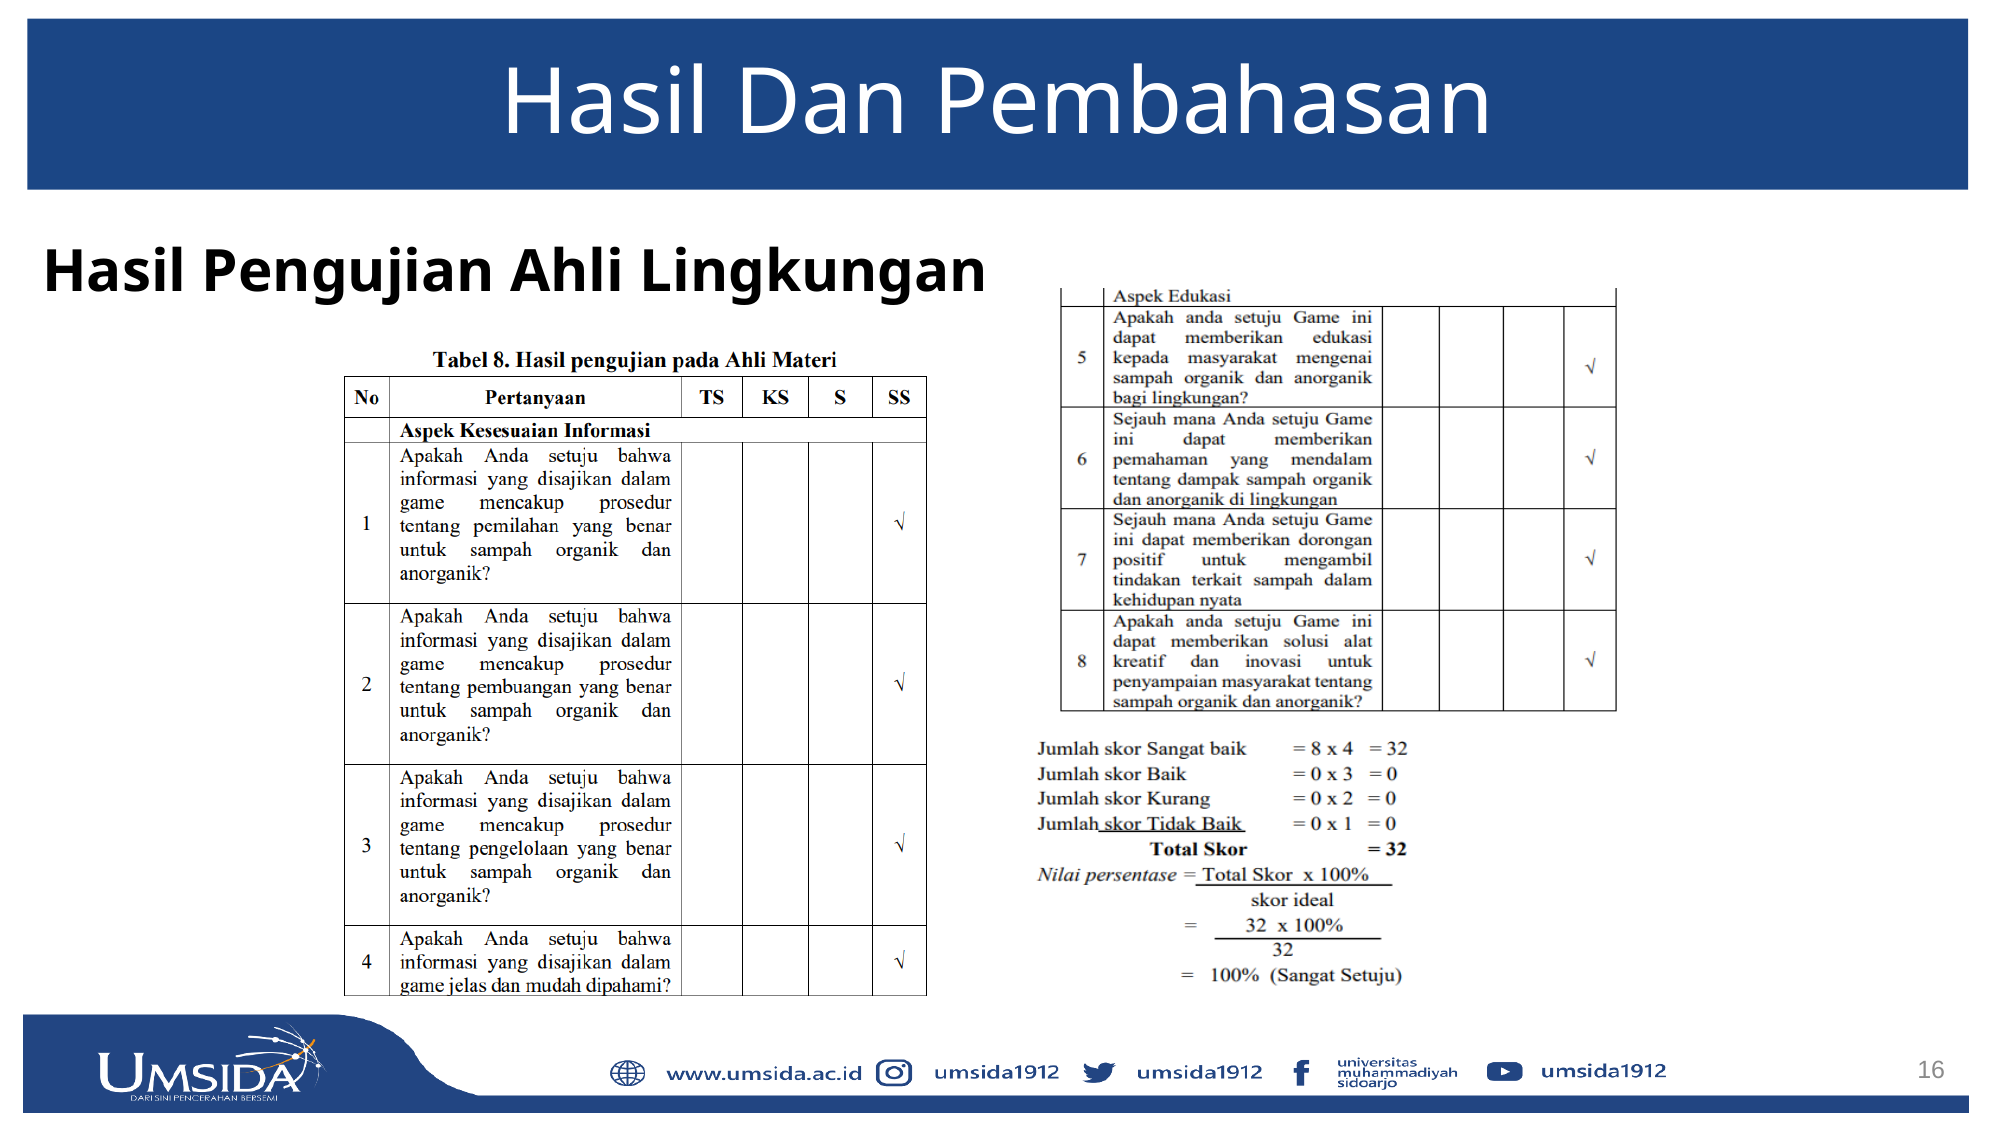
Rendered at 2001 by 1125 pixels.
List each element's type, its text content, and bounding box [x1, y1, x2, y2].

list Hasil Pengujian Ahli Lingkungan [27, 190, 1364, 289]
picture [23, 18, 1969, 1113]
title Hasil Dan Pembahasan [27, 18, 1969, 190]
